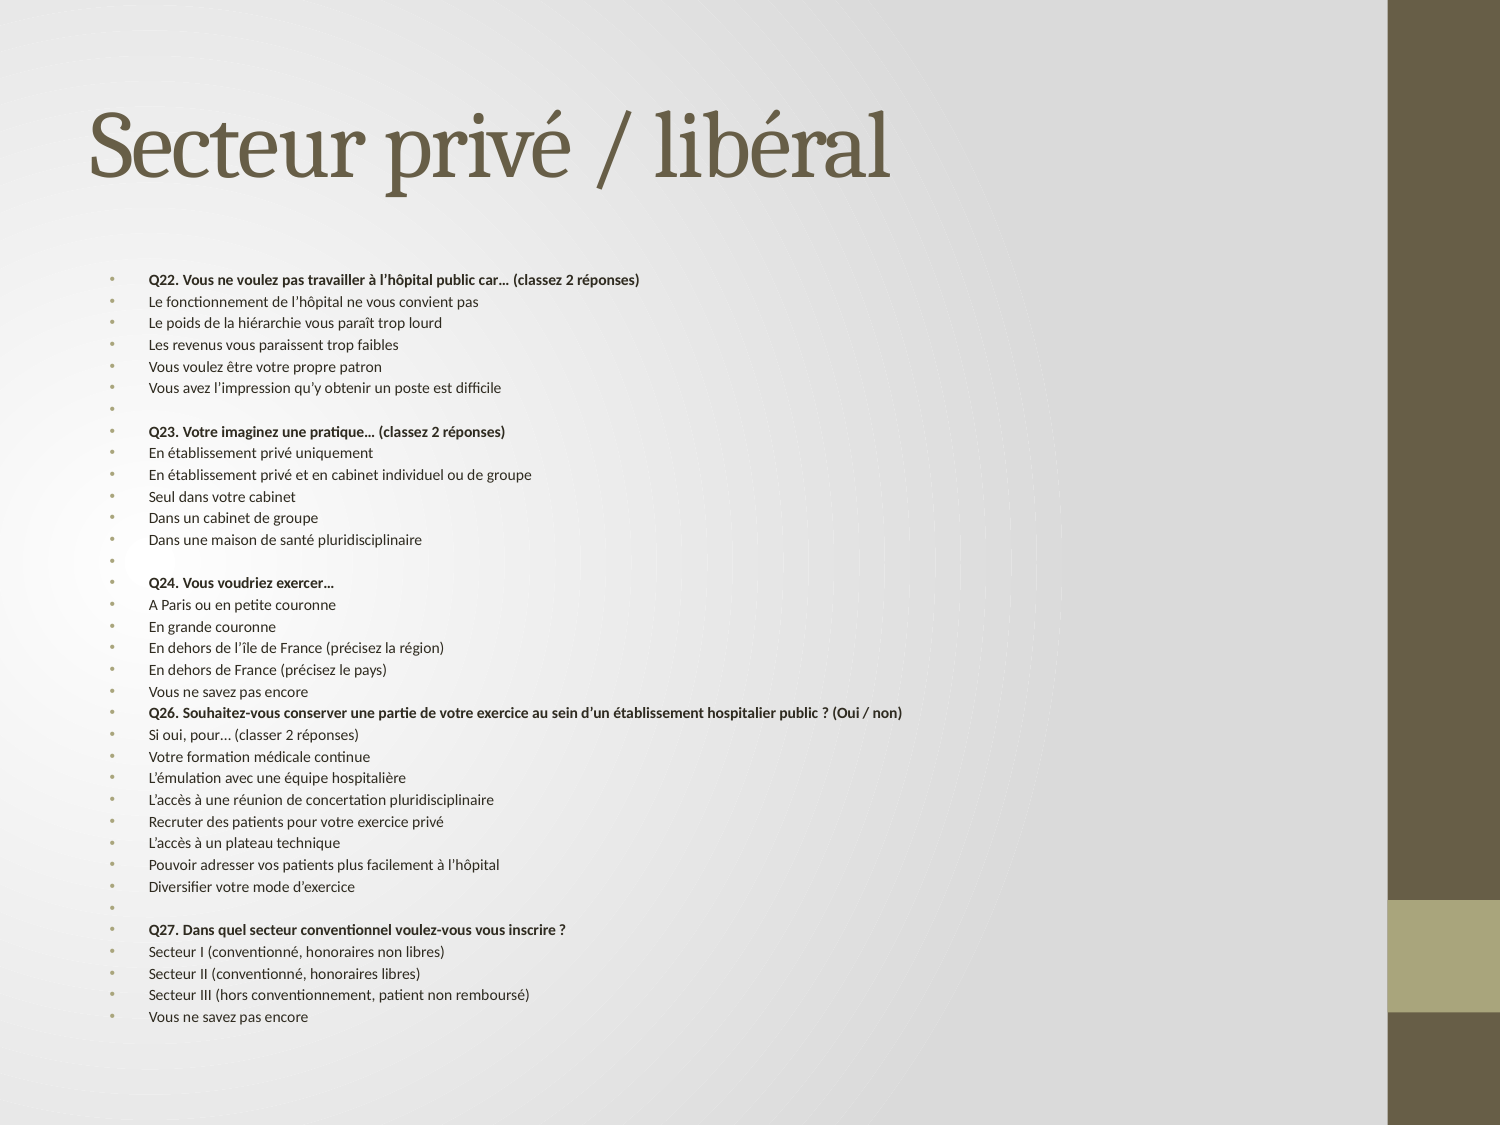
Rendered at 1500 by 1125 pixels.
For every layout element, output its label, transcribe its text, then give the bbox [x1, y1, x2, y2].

list Q22. Vous ne voulez pas travailler à l’hôpital public car… (classez 2 réponses) Le fonctionnement de l’hôpital ne vous convient pas Le poids de la hiérarchie vous paraît trop lourd Les revenus vous paraissent trop faibles Vous voulez être votre propre patron Vous avez l’impression qu’y obtenir un poste est difficile Q23. Votre imaginez une pratique… (classez 2 réponses) En établissement privé uniquement En établissement privé et en cabinet individuel ou de groupe Seul dans votre cabinet Dans un cabinet de groupe Dans une maison de santé pluridisciplinaire Q24. Vous voudriez exercer… A Paris ou en petite couronne En grande couronne En dehors de l’île de France (précisez la région) En dehors de France (précisez le pays) Vous ne savez pas encore Q26. Souhaitez-vous conserver une partie de votre exercice au sein d’un établissement hospitalier public ? (Oui / non) Si oui, pour… (classer 2 réponses) Votre formation médicale continue L’émulation avec une équipe hospitalière L’accès à une réunion de concertation pluridisciplinaire Recruter des patients pour votre exercice privé L’accès à un plateau technique Pouvoir adresser vos patients plus facilement à l’hôpital Diversifier votre mode d’exercice Q27. Dans quel secteur conventionnel voulez-vous vous inscrire ? Secteur I (conventionné, honoraires non libres) Secteur II (conventionné, honoraires libres) Secteur III (hors conventionnement, patient non remboursé) Vous ne savez pas encore [75, 262, 1325, 1050]
title Secteur privé / libéral [75, 45, 1325, 233]
